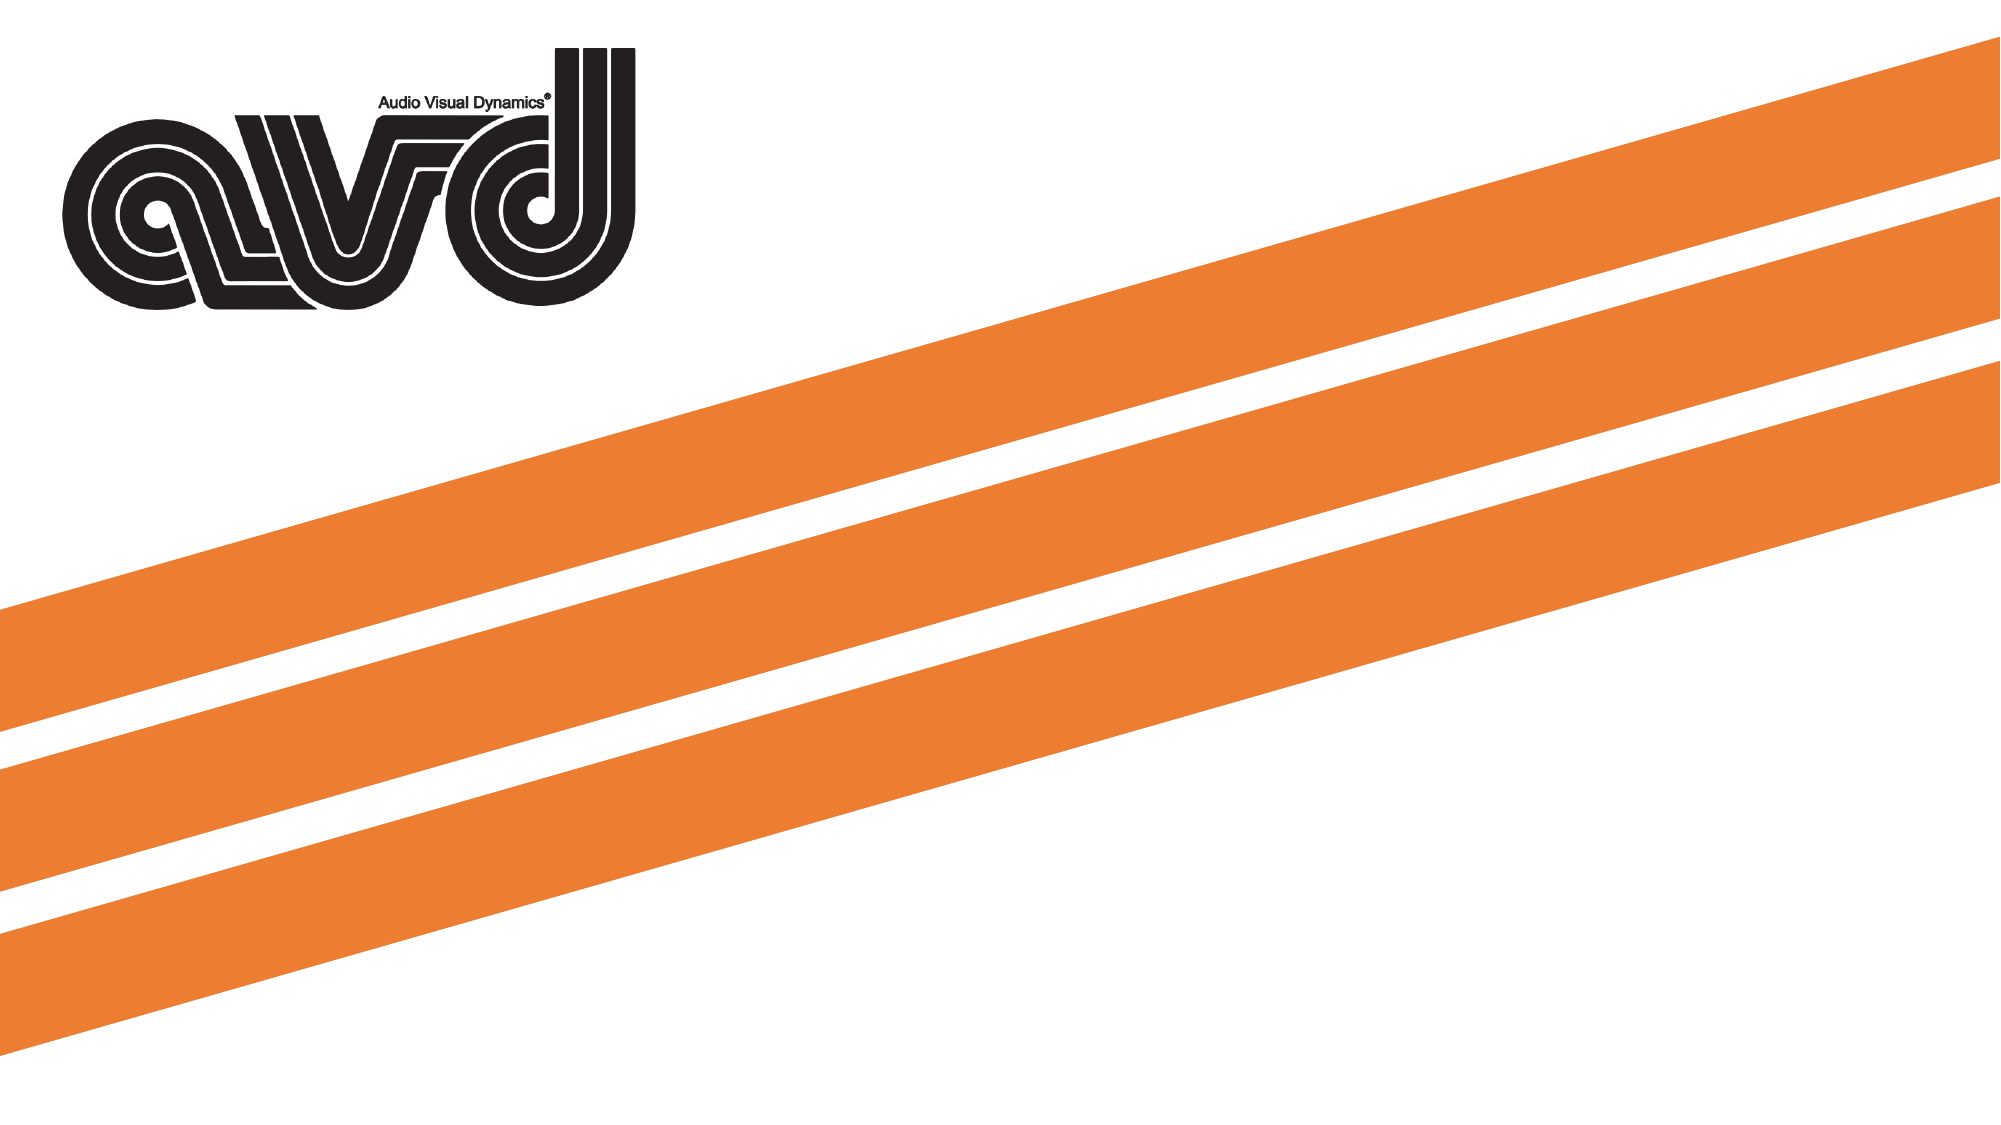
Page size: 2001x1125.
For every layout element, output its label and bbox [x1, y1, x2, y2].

text_box [0, 250, 2000, 669]
picture [39, 0, 664, 250]
